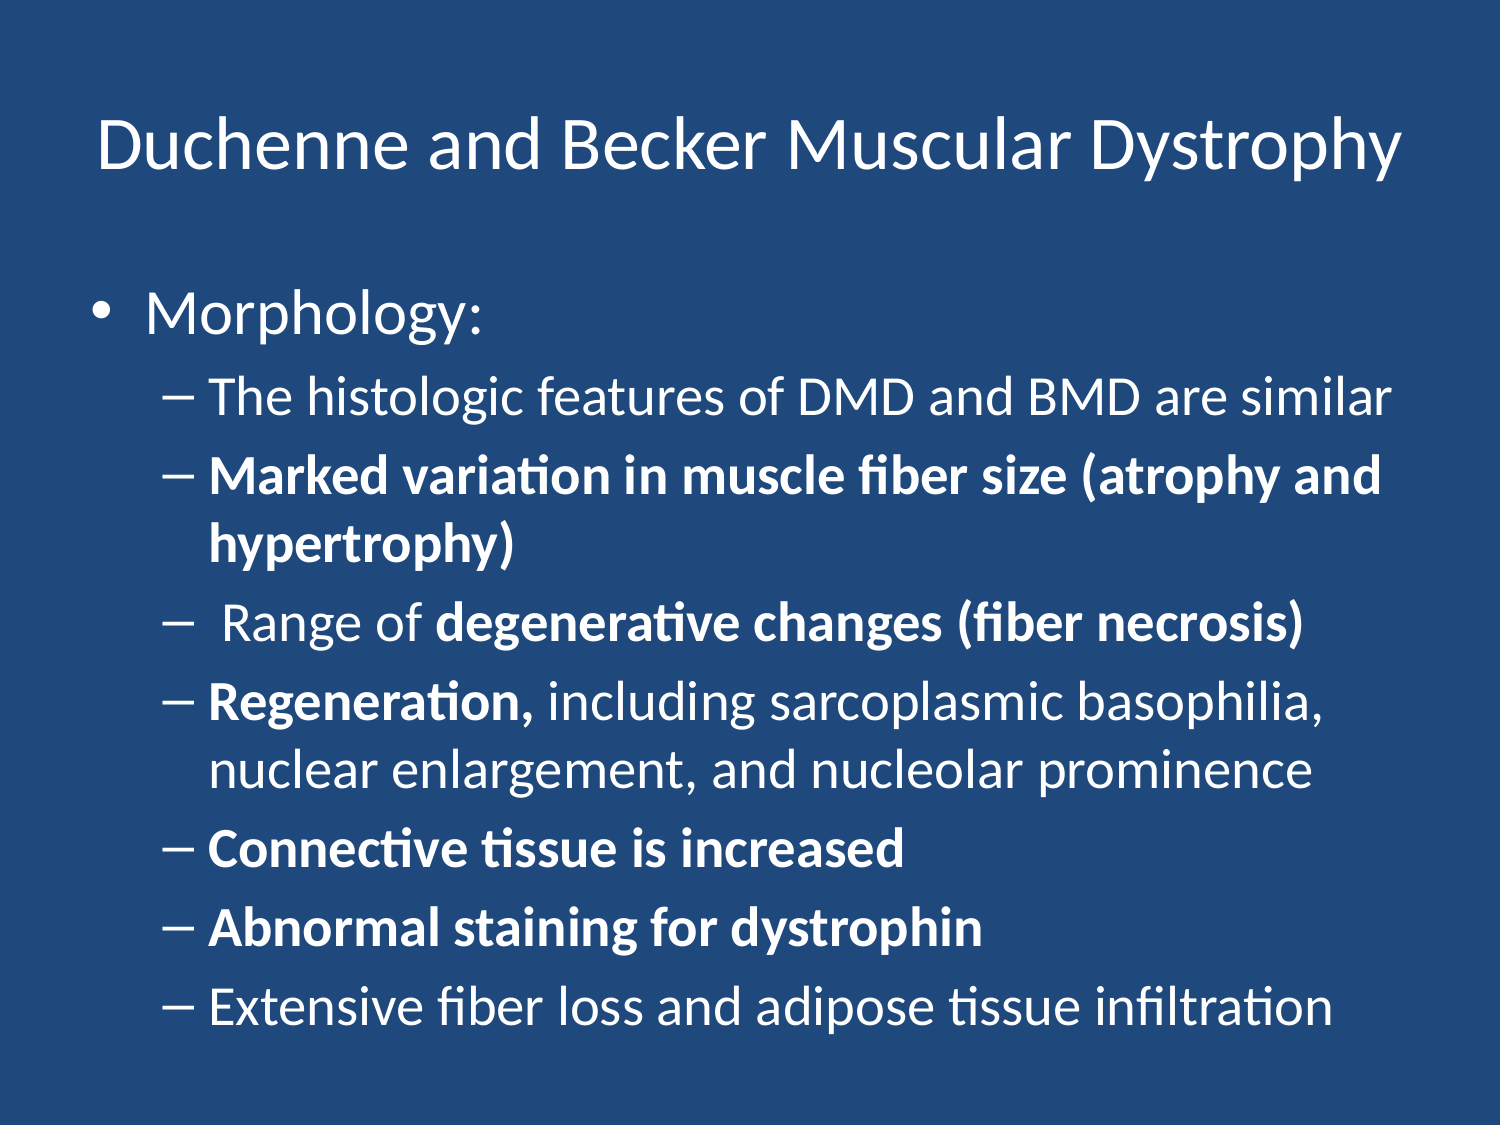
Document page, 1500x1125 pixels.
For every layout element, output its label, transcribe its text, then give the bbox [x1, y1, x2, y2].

title Duchenne and Becker Muscular Dystrophy [75, 45, 1425, 233]
list Morphology: The histologic features of DMD and BMD are similar Marked variation in muscle fiber size (atrophy and hypertrophy) Range of degenerative changes (fiber necrosis) Regeneration, including sarcoplasmic basophilia, nuclear enlargement, and nucleolar prominence Connective tissue is increased Abnormal staining for dystrophin Extensive fiber loss and adipose tissue infiltration [75, 262, 1425, 1088]
